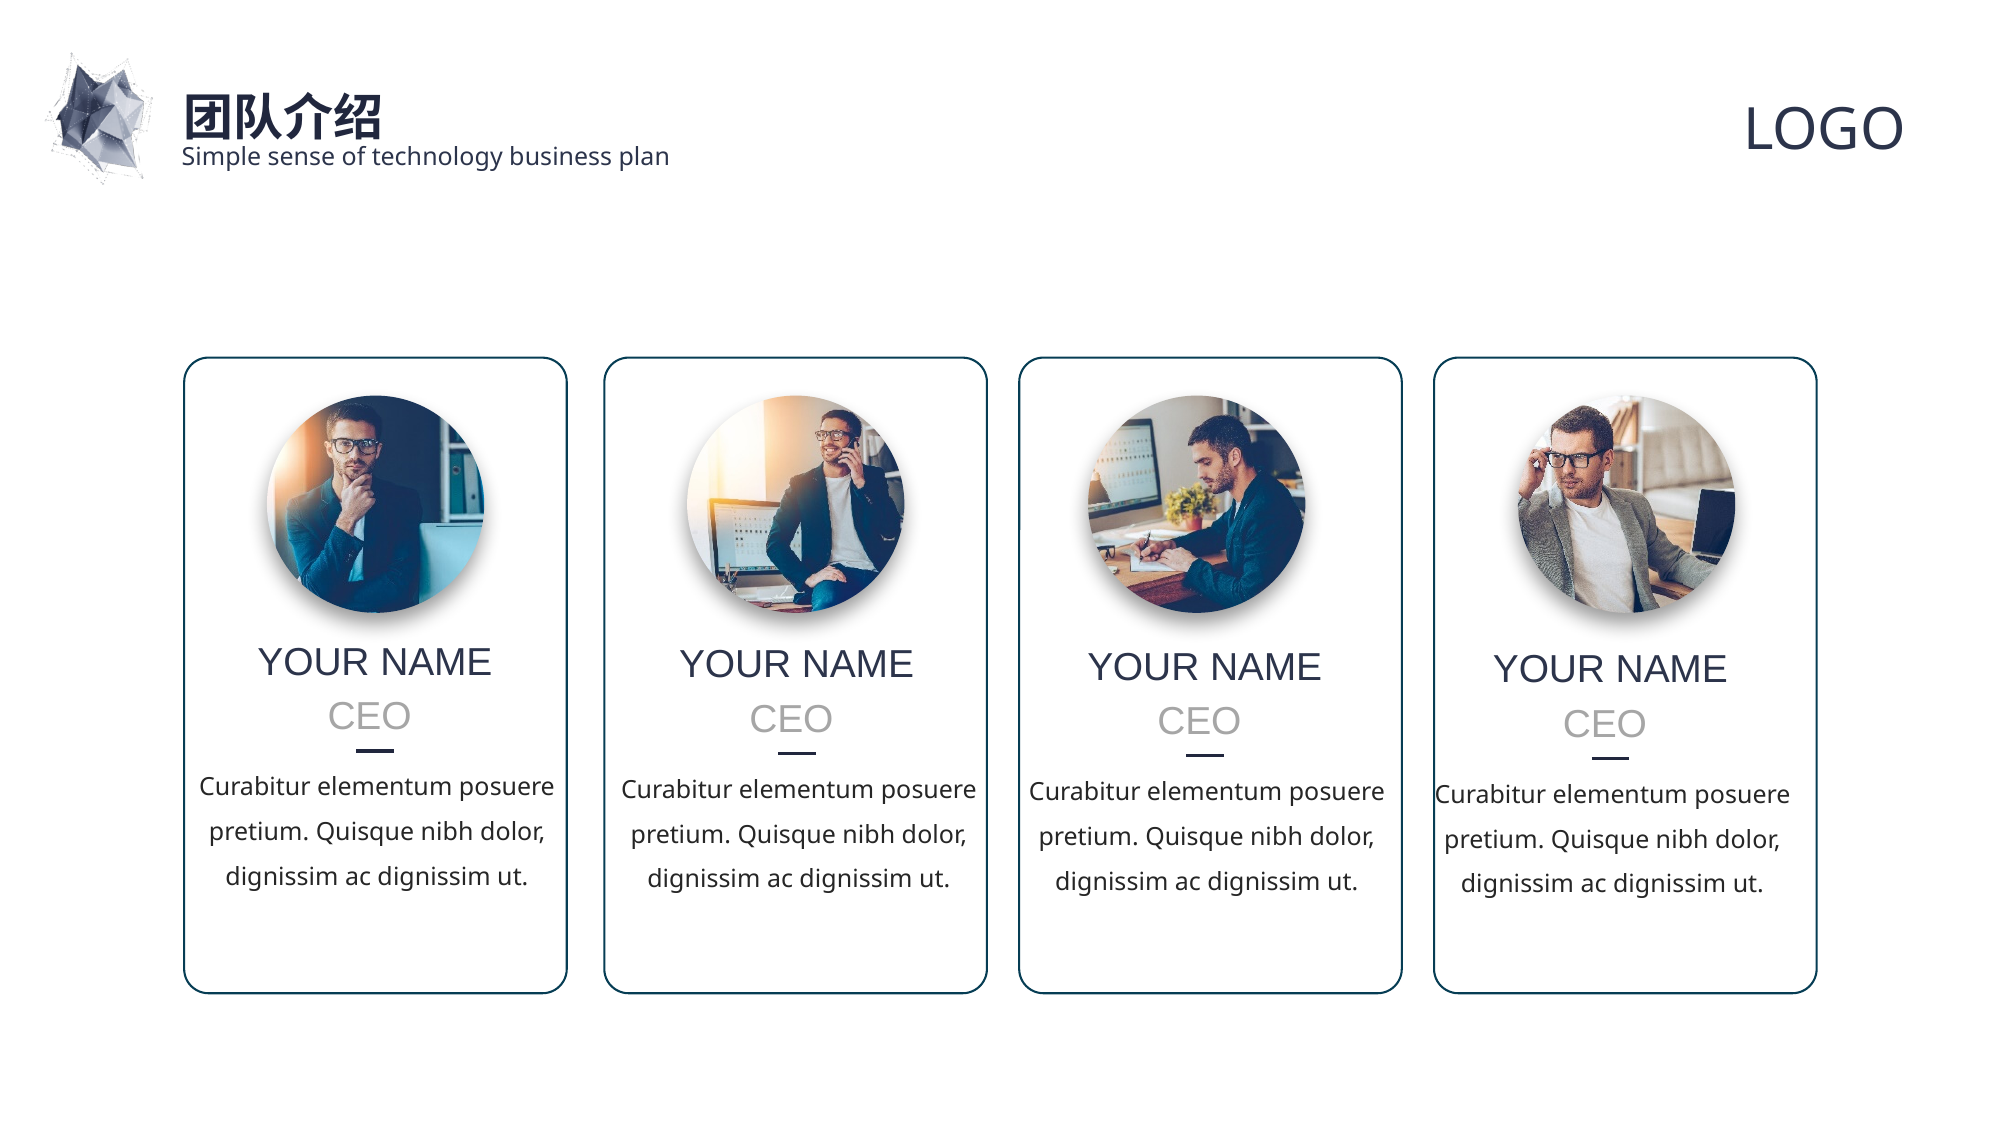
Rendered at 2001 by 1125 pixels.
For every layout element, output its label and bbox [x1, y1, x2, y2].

picture [0, 0, 188, 236]
text_box [588, 357, 996, 994]
text_box [179, 70, 774, 175]
text_box [166, 357, 588, 994]
text_box [1401, 357, 1824, 994]
text_box [996, 357, 1401, 994]
